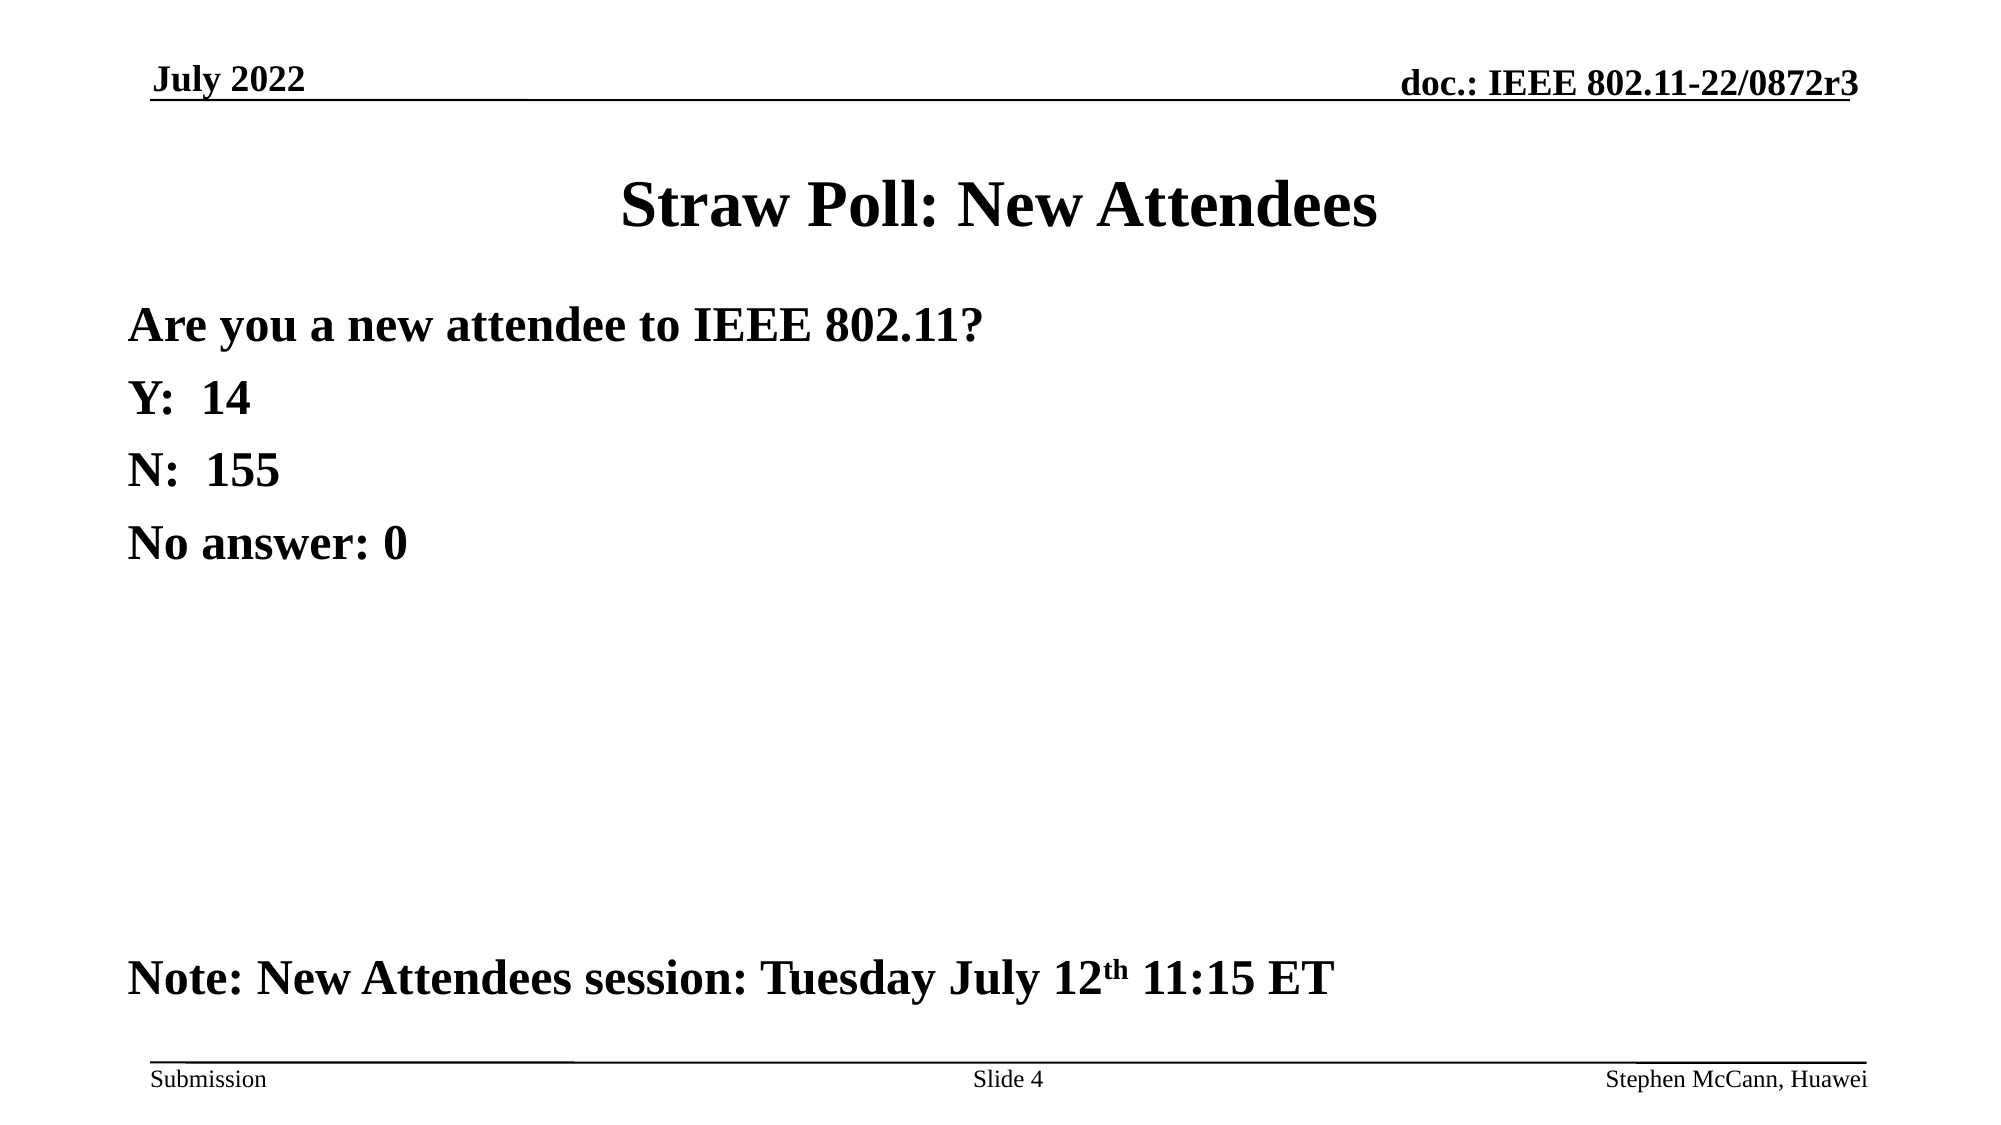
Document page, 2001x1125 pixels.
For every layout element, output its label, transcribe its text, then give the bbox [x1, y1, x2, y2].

title Straw Poll: New Attendees [149, 112, 1850, 284]
slide_number Slide 4 [950, 1061, 1067, 1123]
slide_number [152, 54, 563, 100]
list Are you a new attendee to IEEE 802.11? Y: 14 N: 155 No answer: 0 Note: New Attendees session: Tuesday July 12th 11:15 ET [112, 284, 1976, 1022]
footer Stephen McCann, Huawei [1171, 1061, 1869, 1093]
